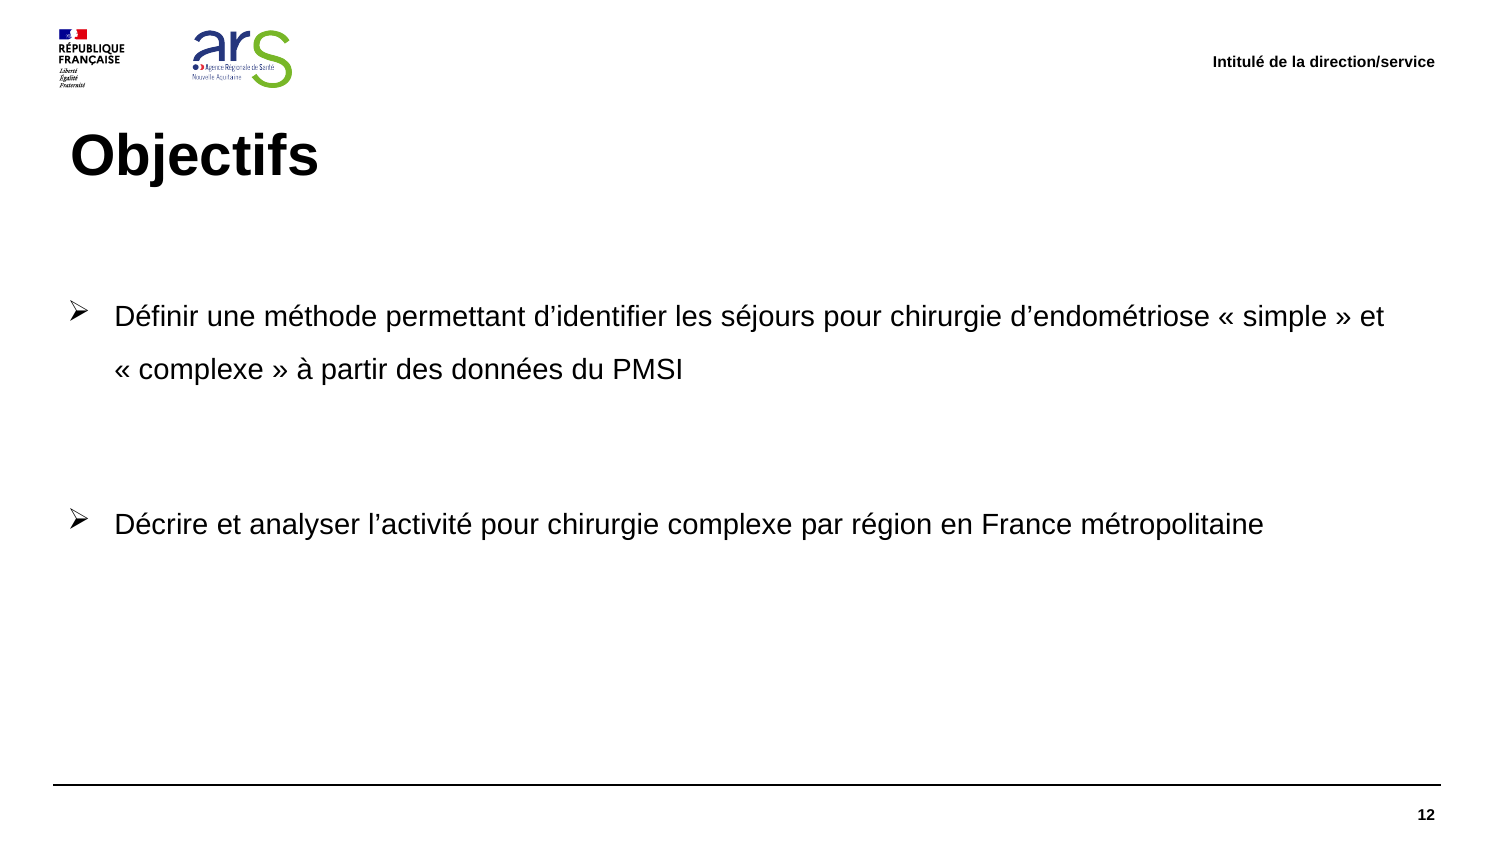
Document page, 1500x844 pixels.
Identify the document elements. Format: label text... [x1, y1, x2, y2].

slide_number 12 [1213, 784, 1436, 844]
list Définir une méthode permettant d’identifier les séjours pour chirurgie d’endométriose « simple » et « complexe » à partir des données du PMSI Décrire et analyser l’activité pour chirurgie complexe par région en France métropolitaine [53, 280, 1436, 753]
picture [47, 17, 136, 107]
title Objectifs [53, 112, 1436, 201]
picture [192, 30, 292, 88]
footer Intitulé de la direction/service [470, 32, 1436, 92]
